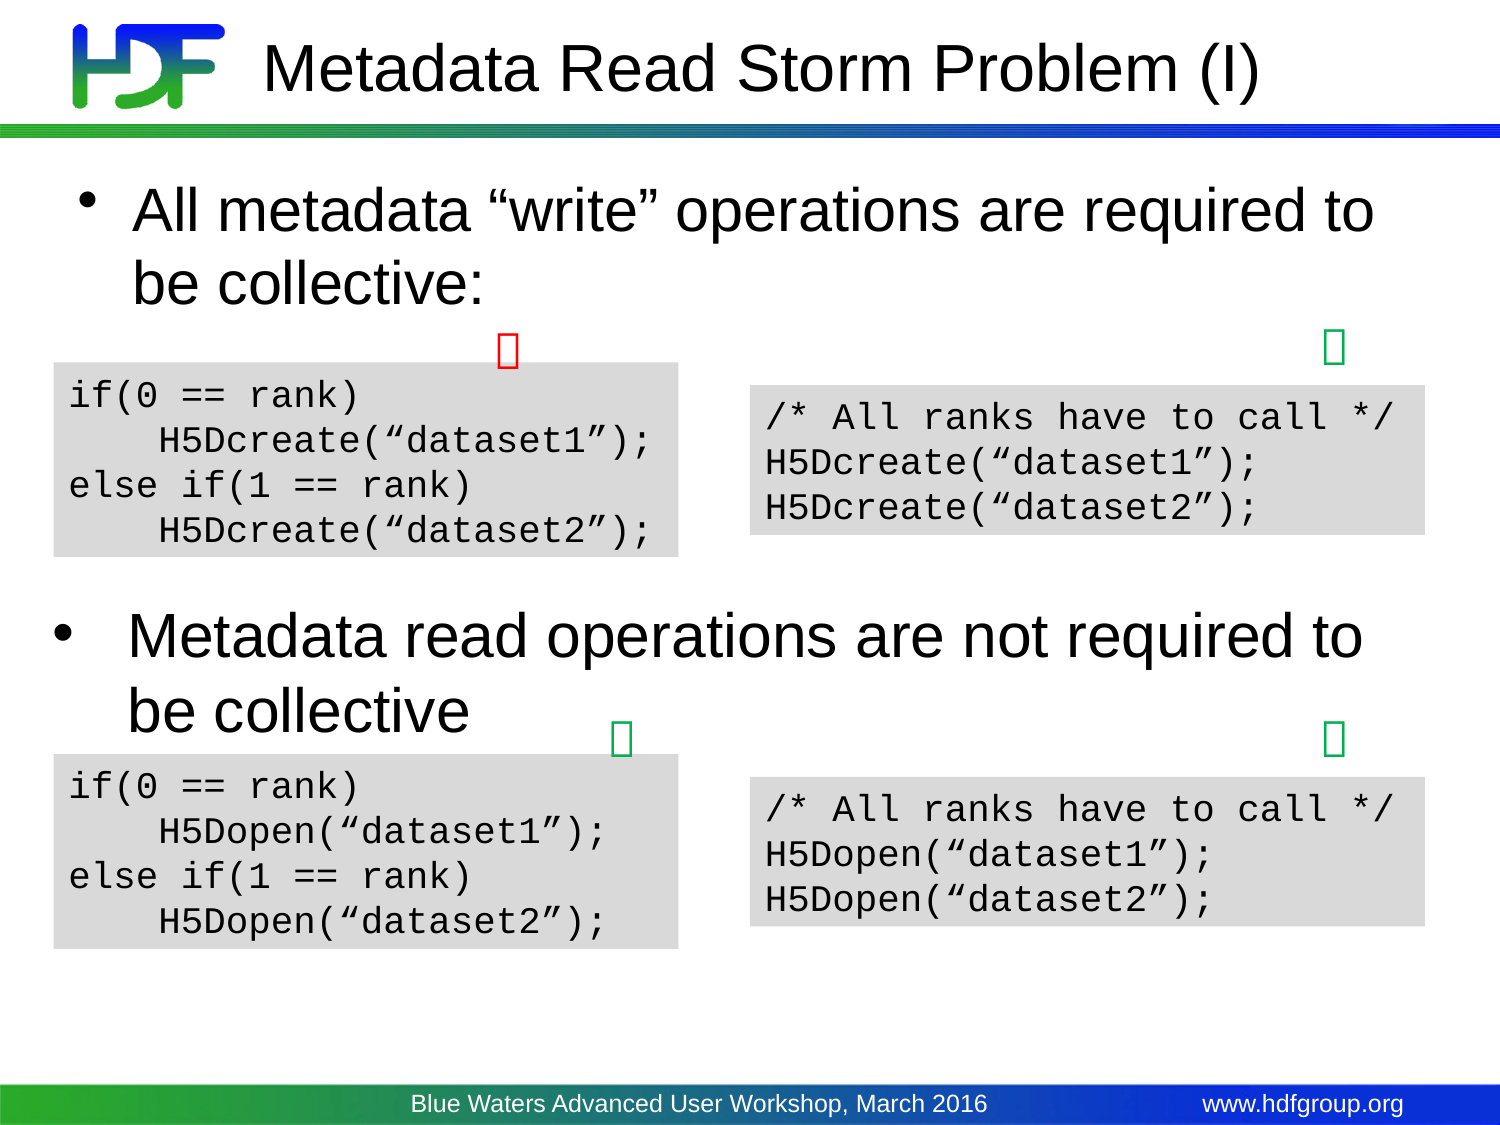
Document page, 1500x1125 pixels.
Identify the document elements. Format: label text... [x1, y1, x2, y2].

text_box  [1304, 700, 1365, 775]
text_box  [592, 700, 652, 775]
text_box if(0 == rank) H5Dopen(“dataset1”); else if(1 == rank) H5Dopen(“dataset2”); [53, 754, 679, 949]
text_box /* All ranks have to call */ H5Dopen(“dataset1”); H5Dopen(“dataset2”); [749, 776, 1425, 927]
list All metadata “write” operations are required to be collective: [62, 162, 1450, 325]
text_box Metadata read operations are not required to be collective [37, 587, 1463, 753]
footer Blue Waters Advanced User Workshop, March 2016 [374, 1087, 1026, 1125]
text_box /* All ranks have to call */ H5Dcreate(“dataset1”); H5Dcreate(“dataset2”); [749, 385, 1425, 535]
text_box if(0 == rank) H5Dcreate(“dataset1”); else if(1 == rank) H5Dcreate(“dataset2”); [53, 362, 679, 558]
text_box  [1304, 308, 1365, 384]
picture [0, 0, 1500, 1125]
text_box  [478, 312, 539, 387]
title Metadata Read Storm Problem (I) [187, 24, 1338, 113]
